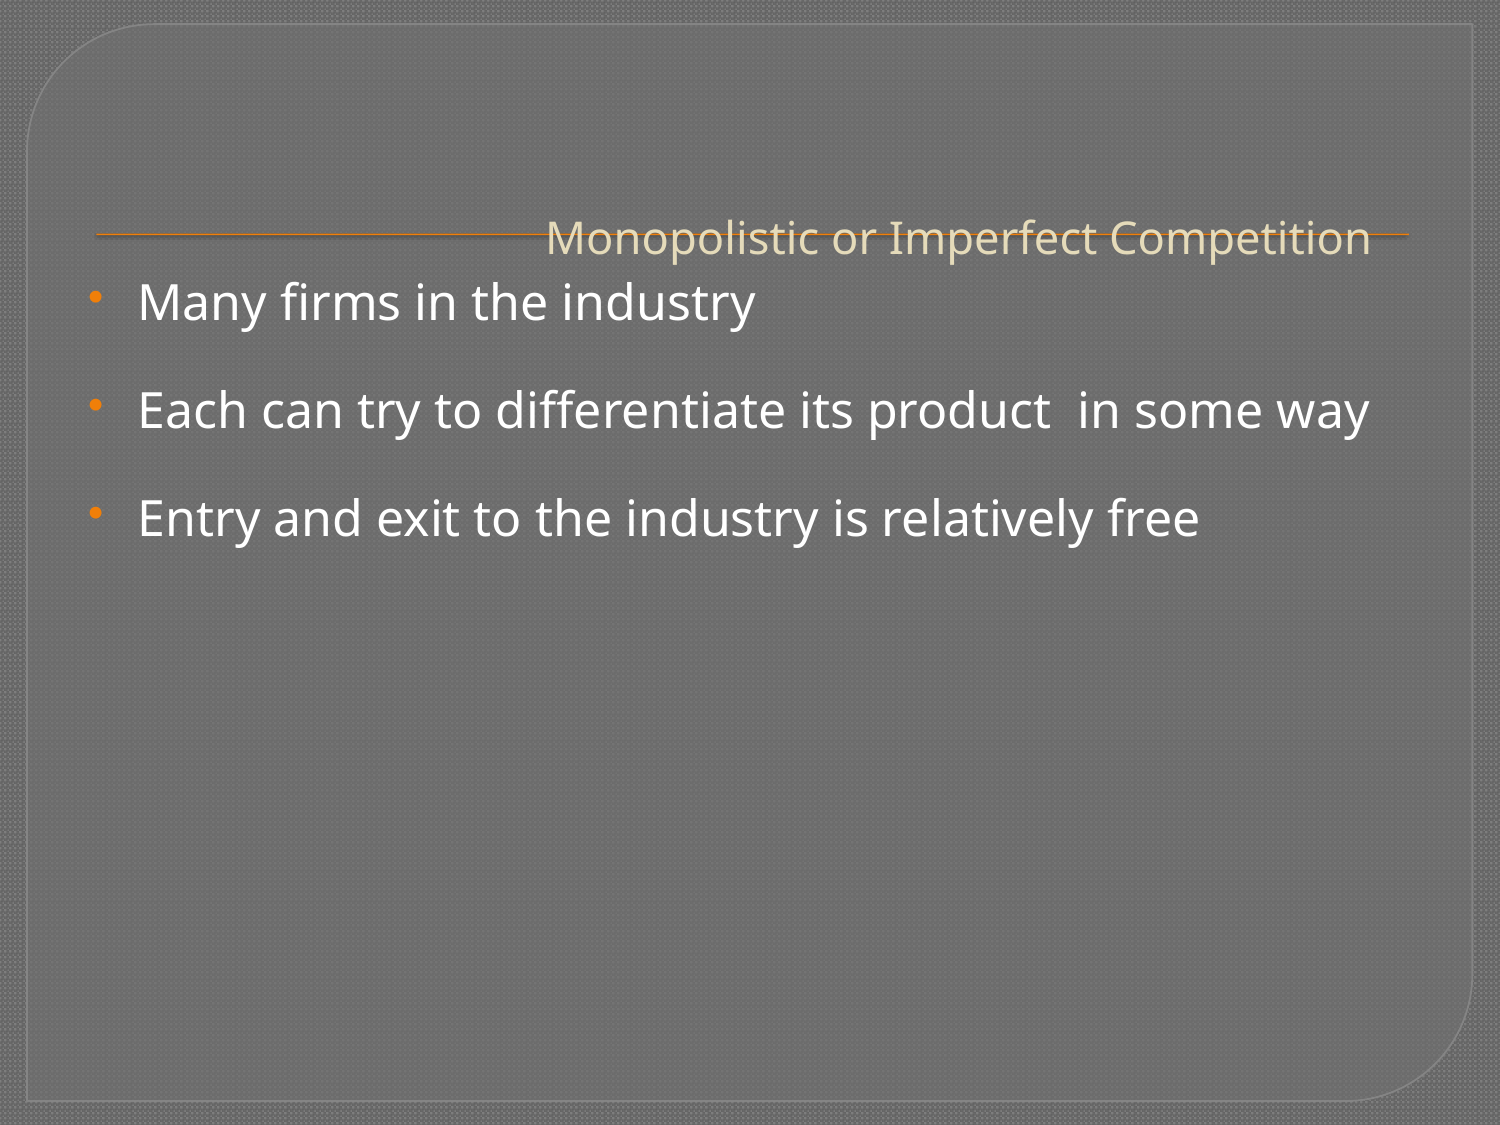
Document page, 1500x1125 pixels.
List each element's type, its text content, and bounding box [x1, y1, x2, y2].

list Many firms in the industry Each can try to differentiate its product in some way Entry and exit to the industry is relatively free [75, 270, 1425, 1013]
title Monopolistic or Imperfect Competition [112, 200, 1388, 270]
